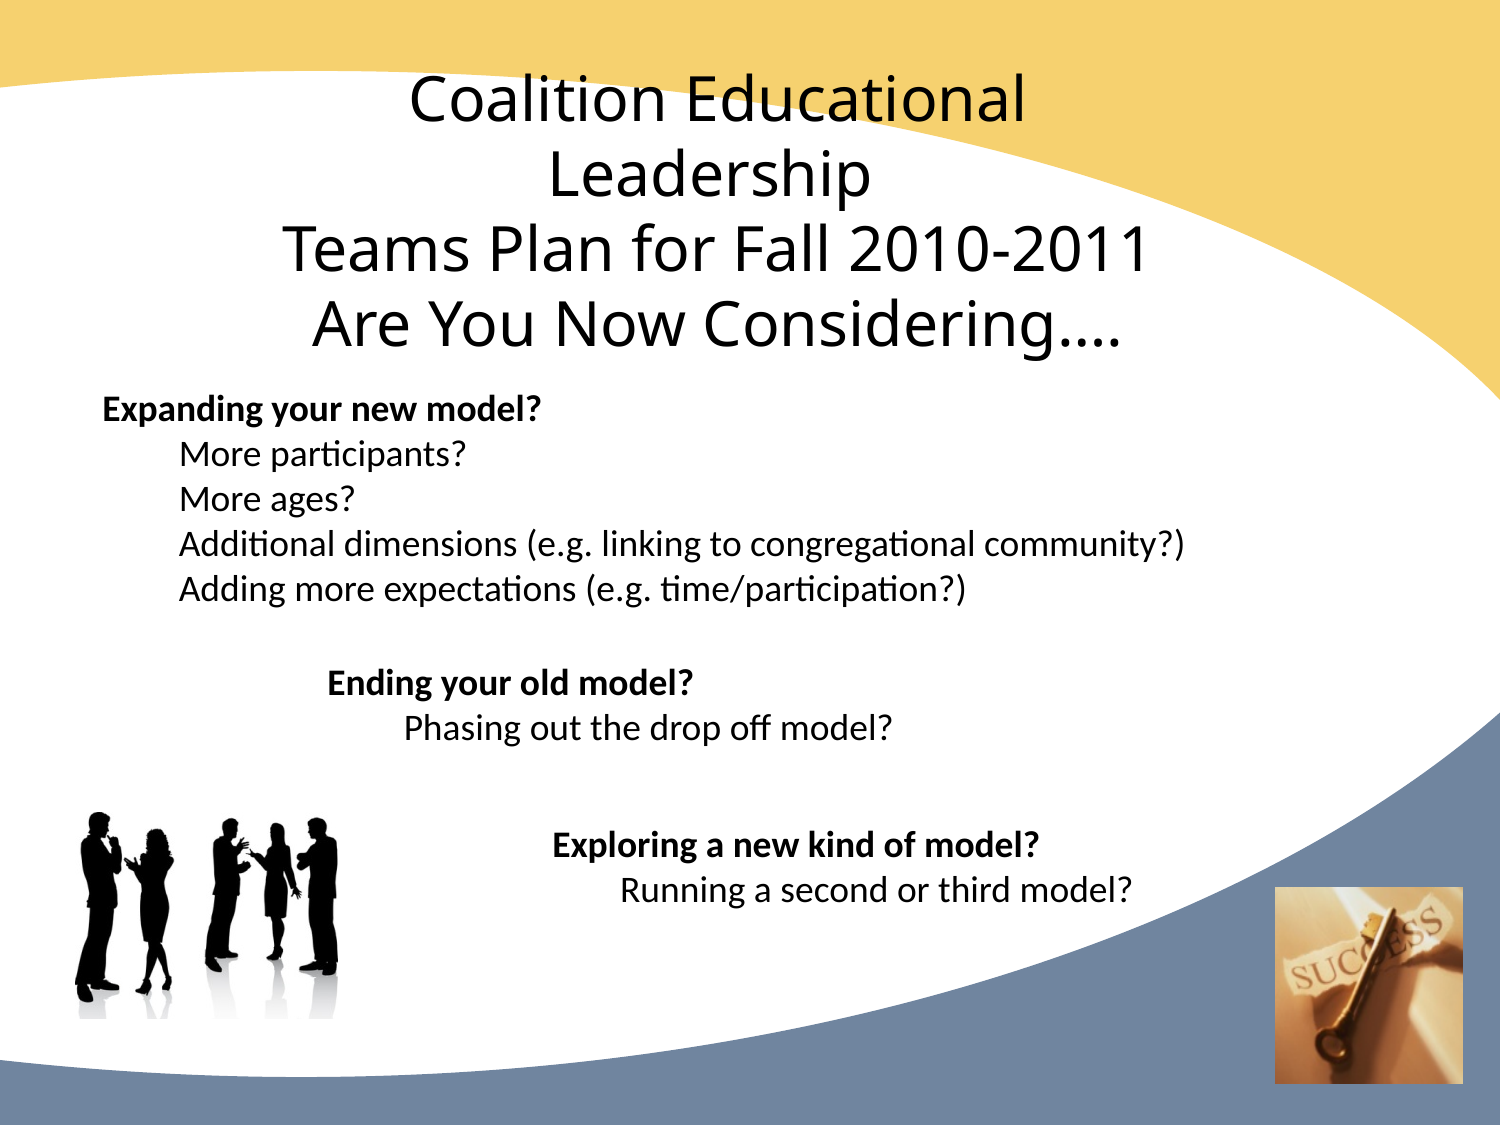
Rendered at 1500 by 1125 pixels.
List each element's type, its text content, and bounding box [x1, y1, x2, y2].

text_box Coalition Educational Leadership Teams Plan for Fall 2010-2011 Are You Now Considering…. [224, 51, 1213, 366]
picture [74, 812, 338, 1020]
text_box [0, 0, 1500, 400]
text_box Expanding your new model? More participants? More ages? Additional dimensions (e.g. linking to congregational community?) Adding more expectations (e.g. time/participation?) [87, 376, 1213, 617]
text_box Exploring a new kind of model? Running a second or third model? [537, 813, 1225, 918]
text_box Ending your old model? Phasing out the drop off model? [312, 650, 1063, 756]
text_box [0, 712, 1500, 1125]
picture [1274, 887, 1463, 1084]
